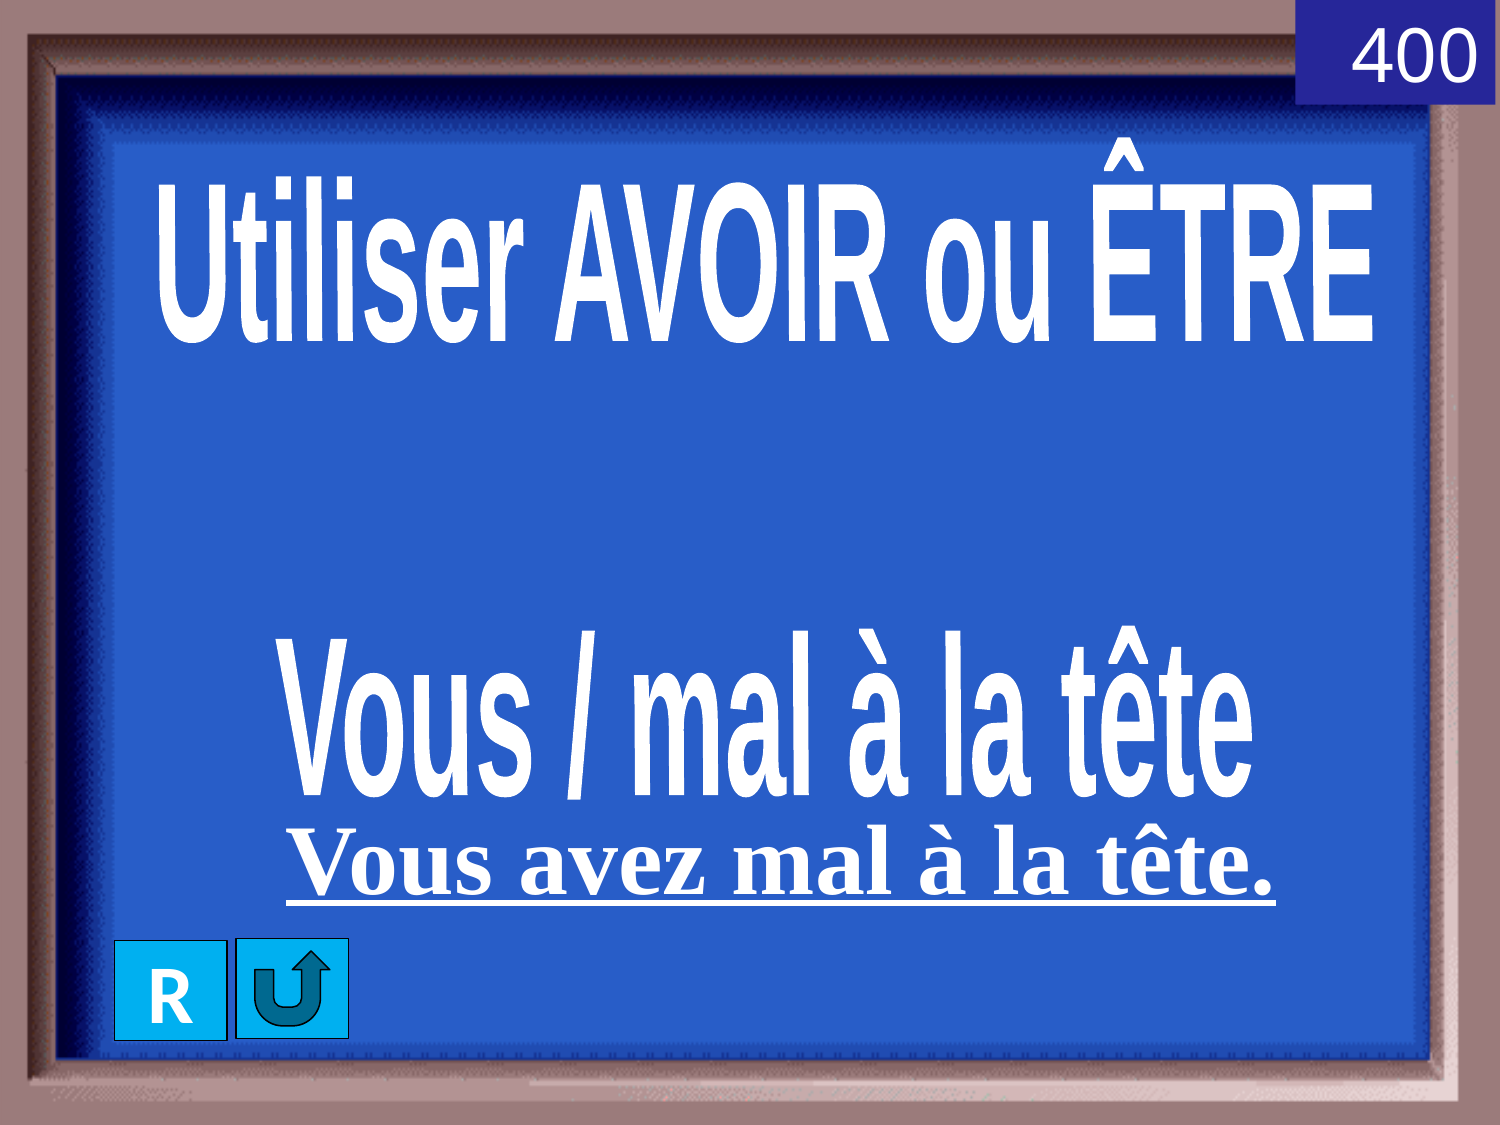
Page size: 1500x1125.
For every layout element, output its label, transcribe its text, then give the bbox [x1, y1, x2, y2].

text_box R [114, 940, 228, 1041]
text_box [236, 938, 349, 1039]
picture [0, 0, 1500, 1125]
text_box Vous avez mal à la tête. [249, 787, 1313, 923]
text_box 400 [1295, 0, 1496, 105]
